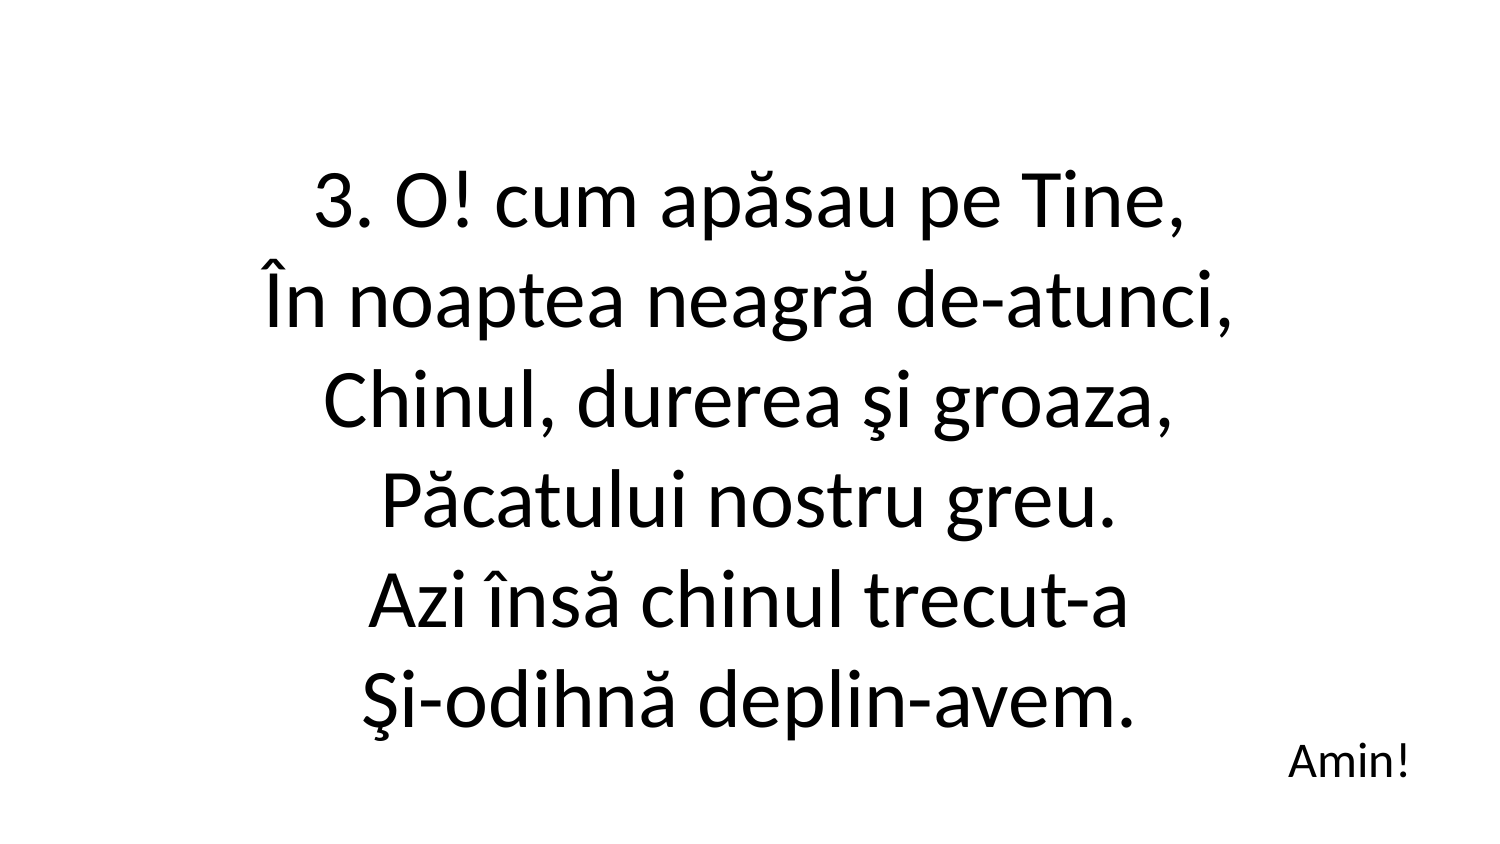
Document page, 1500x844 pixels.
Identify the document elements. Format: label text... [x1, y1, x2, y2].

text_box Amin! [1273, 674, 1427, 795]
text_box 3. O! cum apăsau pe Tine, În noaptea neagră de-atunci, Chinul, durerea şi groaza, Păcatului nostru greu. Azi însă chinul trecut-a Şi-odihnă deplin-avem. [248, 92, 1252, 752]
